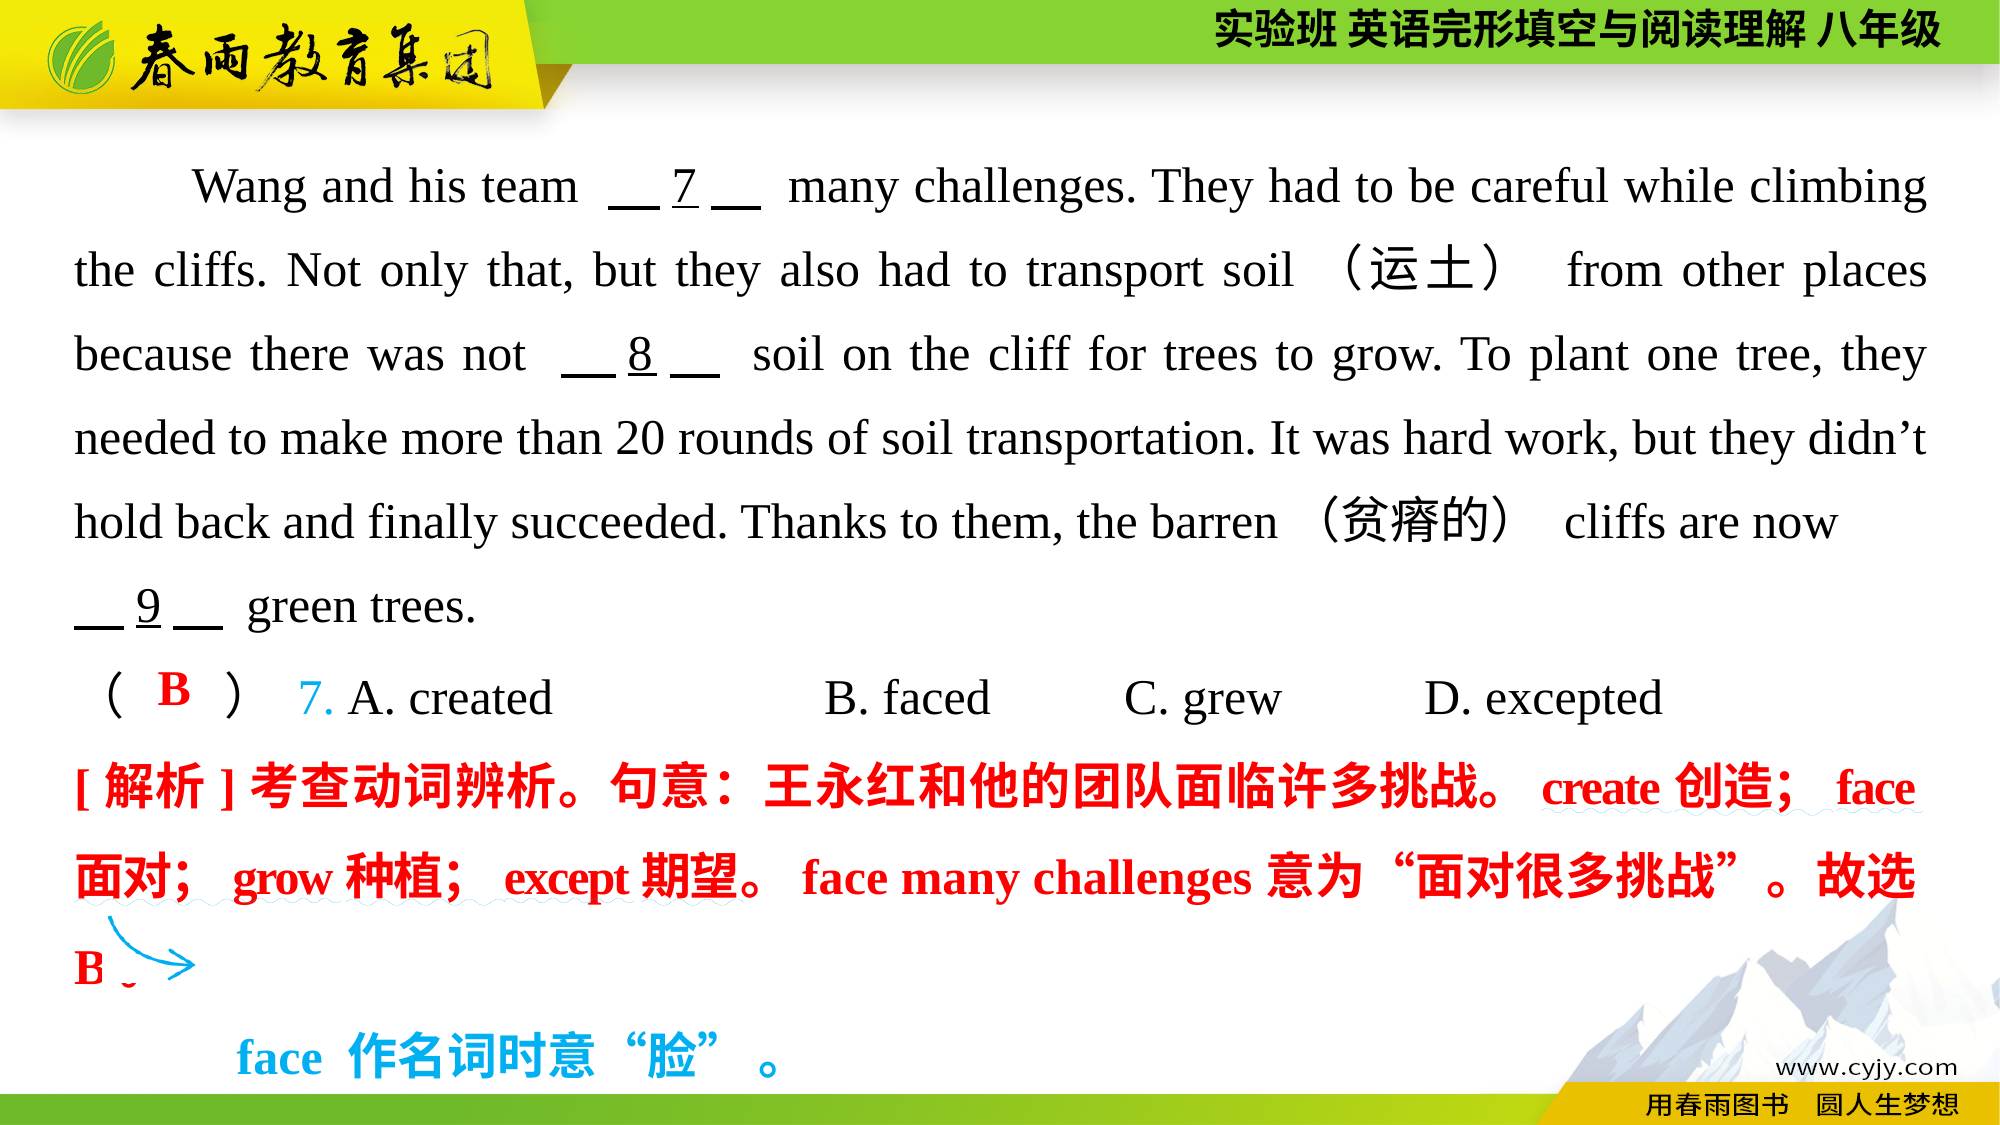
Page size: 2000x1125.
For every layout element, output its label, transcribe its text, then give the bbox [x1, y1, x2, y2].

text_box [解析]考查动词辨析。句意：王永红和他的团队面临许多挑战。create创造；face面对；grow种植；except期望。face many challenges意为“面对很多挑战”。故选B。 face 作名词时意“脸” 。 [59, 717, 1944, 1093]
text_box B [142, 647, 206, 717]
text_box （ ） 7. A. created B. faced C. grew D. excepted [59, 626, 1944, 717]
picture [0, 0, 2000, 1125]
list Wang and his team 7 many challenges. They had to be careful while climbing the cliffs. Not only that, but they also had to transport soil（运土） from other places because there was not 8 soil on the cliff for trees to grow. To plant one tree, they needed to make more than 20 rounds of soil transportation. It was hard work, but they didn’t hold back and finally succeeded. Thanks to them, the barren（贫瘠的） cliffs are now 9 green trees. [59, 121, 1944, 626]
